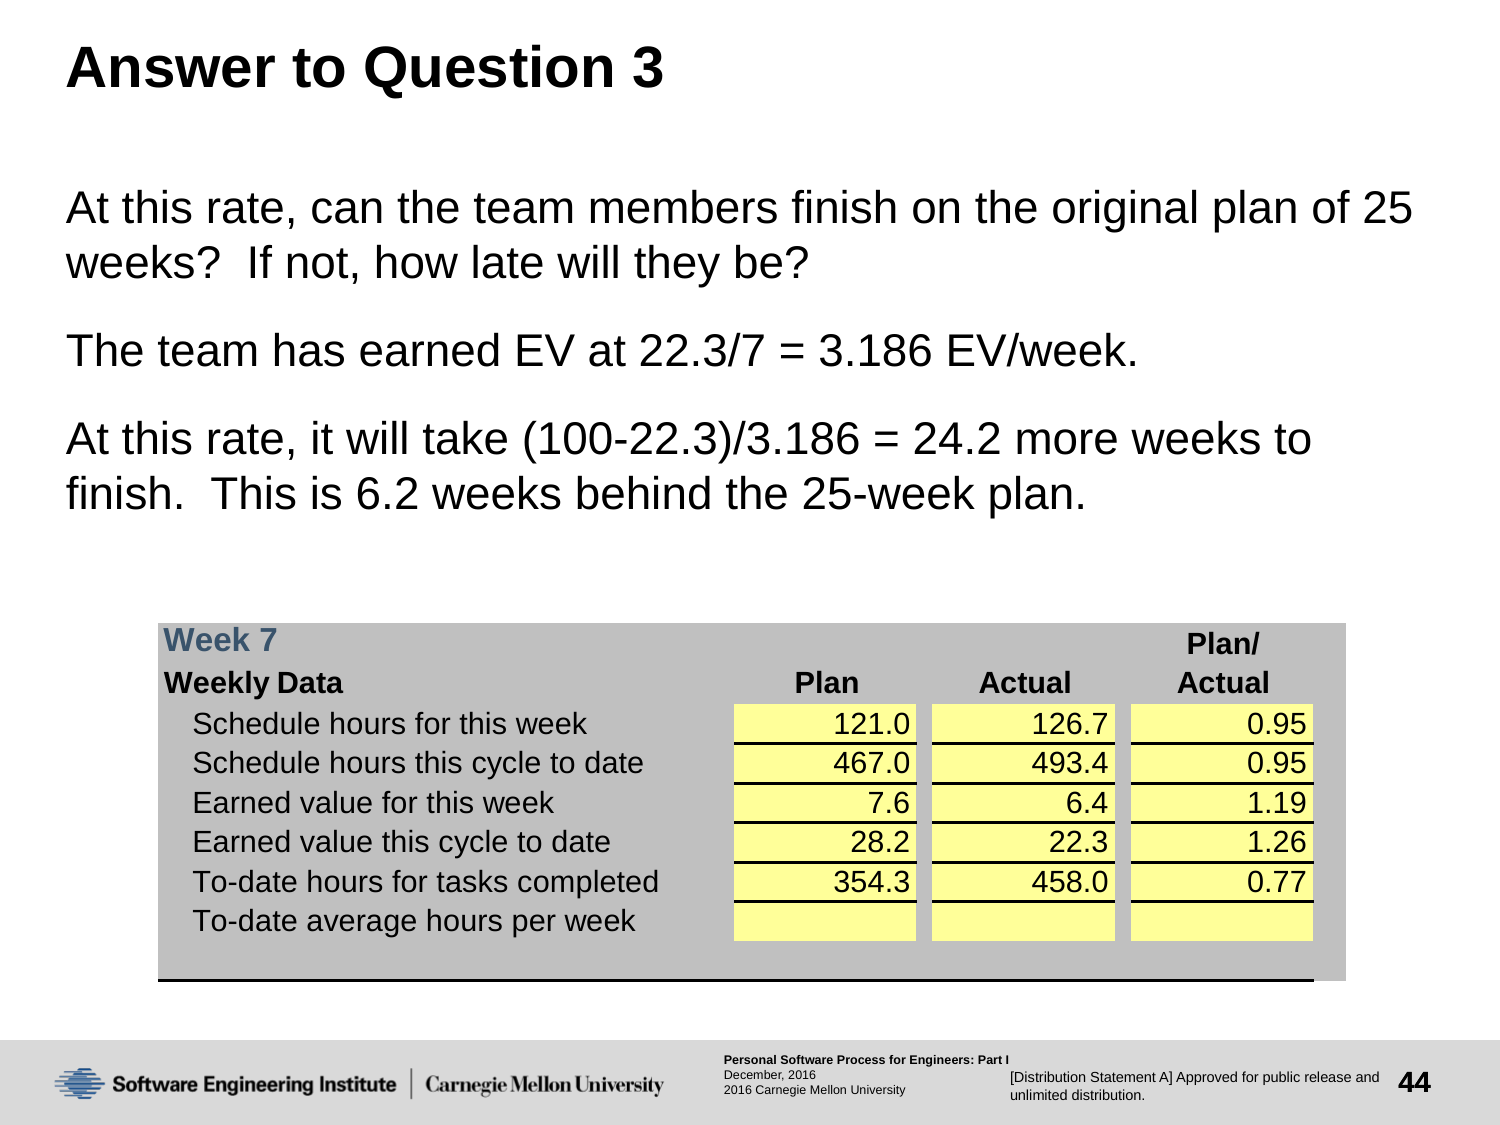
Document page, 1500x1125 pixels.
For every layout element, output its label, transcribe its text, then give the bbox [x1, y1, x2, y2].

title Answer to Question 3 [65, 37, 1313, 148]
picture [156, 618, 1347, 982]
picture [46, 1061, 673, 1104]
list At this rate, can the team members finish on the original plan of 25 weeks? If not, how late will they be? The team has earned EV at 22.3/7 = 3.186 EV/week. At this rate, it will take (100-22.3)/3.186 = 24.2 more weeks to finish. This is 6.2 weeks behind the 25-week plan. [65, 177, 1431, 1000]
